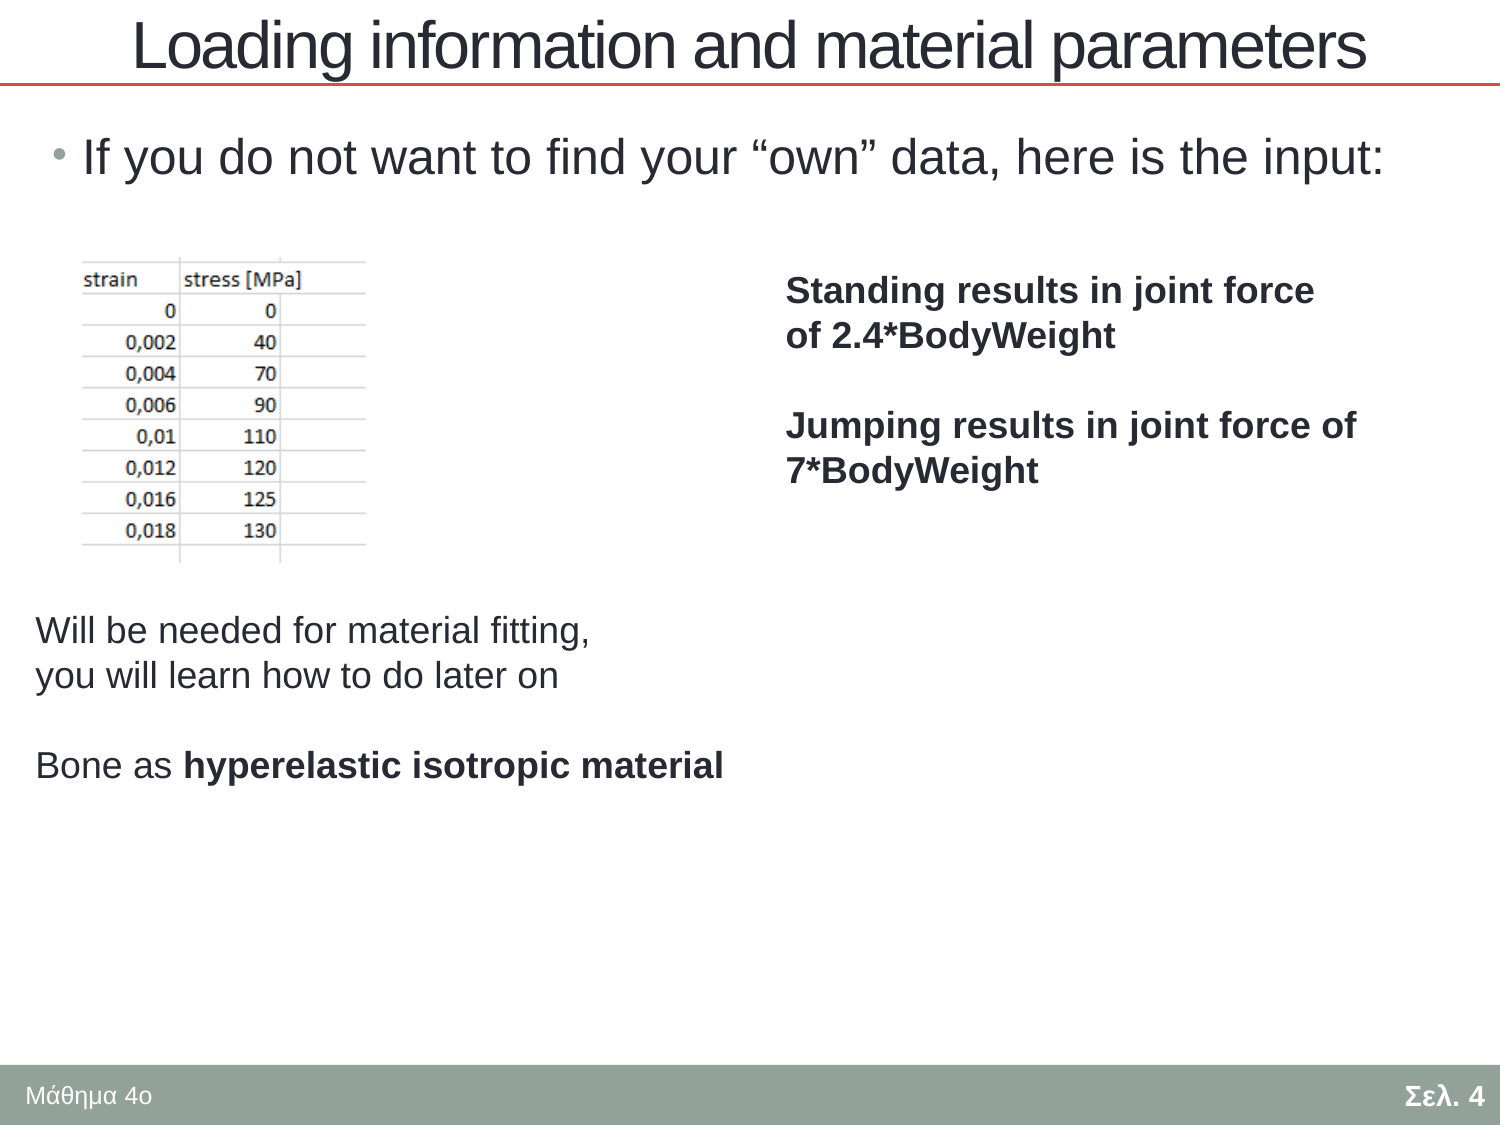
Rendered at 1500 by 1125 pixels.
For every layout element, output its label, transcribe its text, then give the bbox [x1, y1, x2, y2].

picture [82, 257, 366, 563]
text_box Will be needed for material fitting, you will learn how to do later on Bone as hyperelastic isotropic material [20, 599, 740, 794]
slide_number Σελ. 4 [1250, 1068, 1500, 1122]
text_box Standing results in joint force of 2.4*BodyWeight Jumping results in joint force of 7*BodyWeight [770, 259, 1373, 499]
list If you do not want to find your “own” data, here is the input: [37, 116, 1454, 917]
title Loading information and material parameters [0, 0, 1500, 85]
